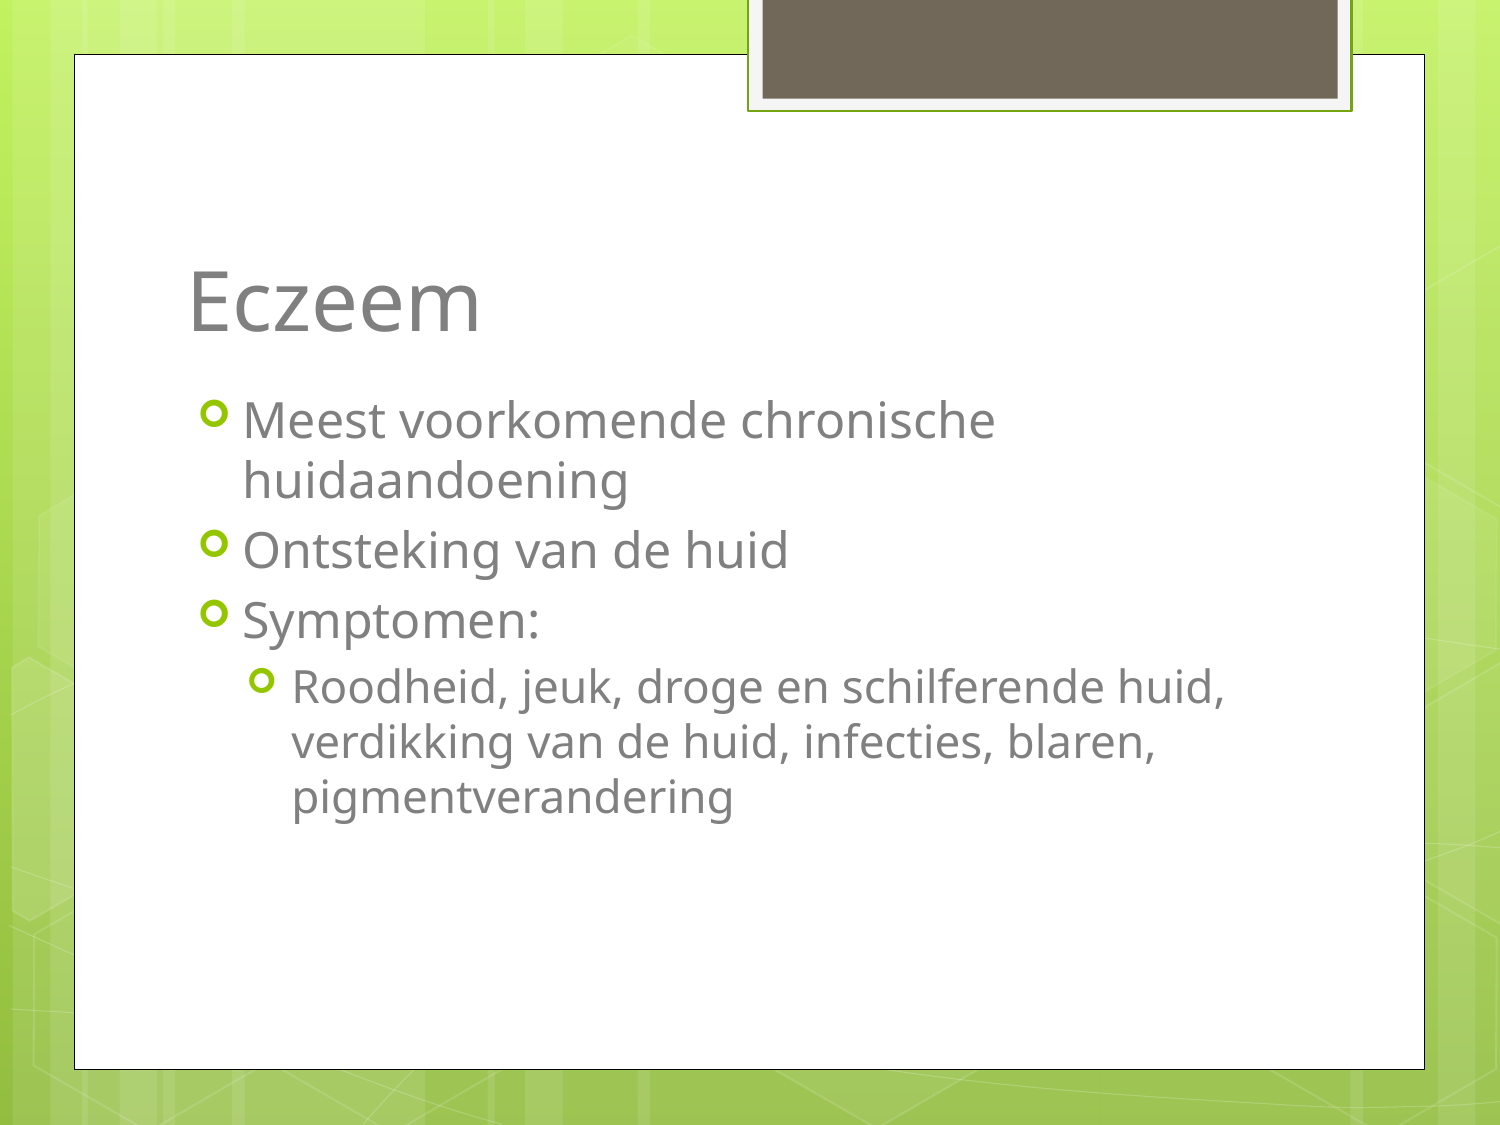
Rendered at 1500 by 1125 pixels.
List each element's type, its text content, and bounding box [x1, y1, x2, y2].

list Meest voorkomende chronische huidaandoening Ontsteking van de huid Symptomen: Roodheid, jeuk, droge en schilferende huid, verdikking van de huid, infecties, blaren, pigmentverandering [171, 381, 1283, 957]
title Eczeem [171, 168, 1324, 357]
